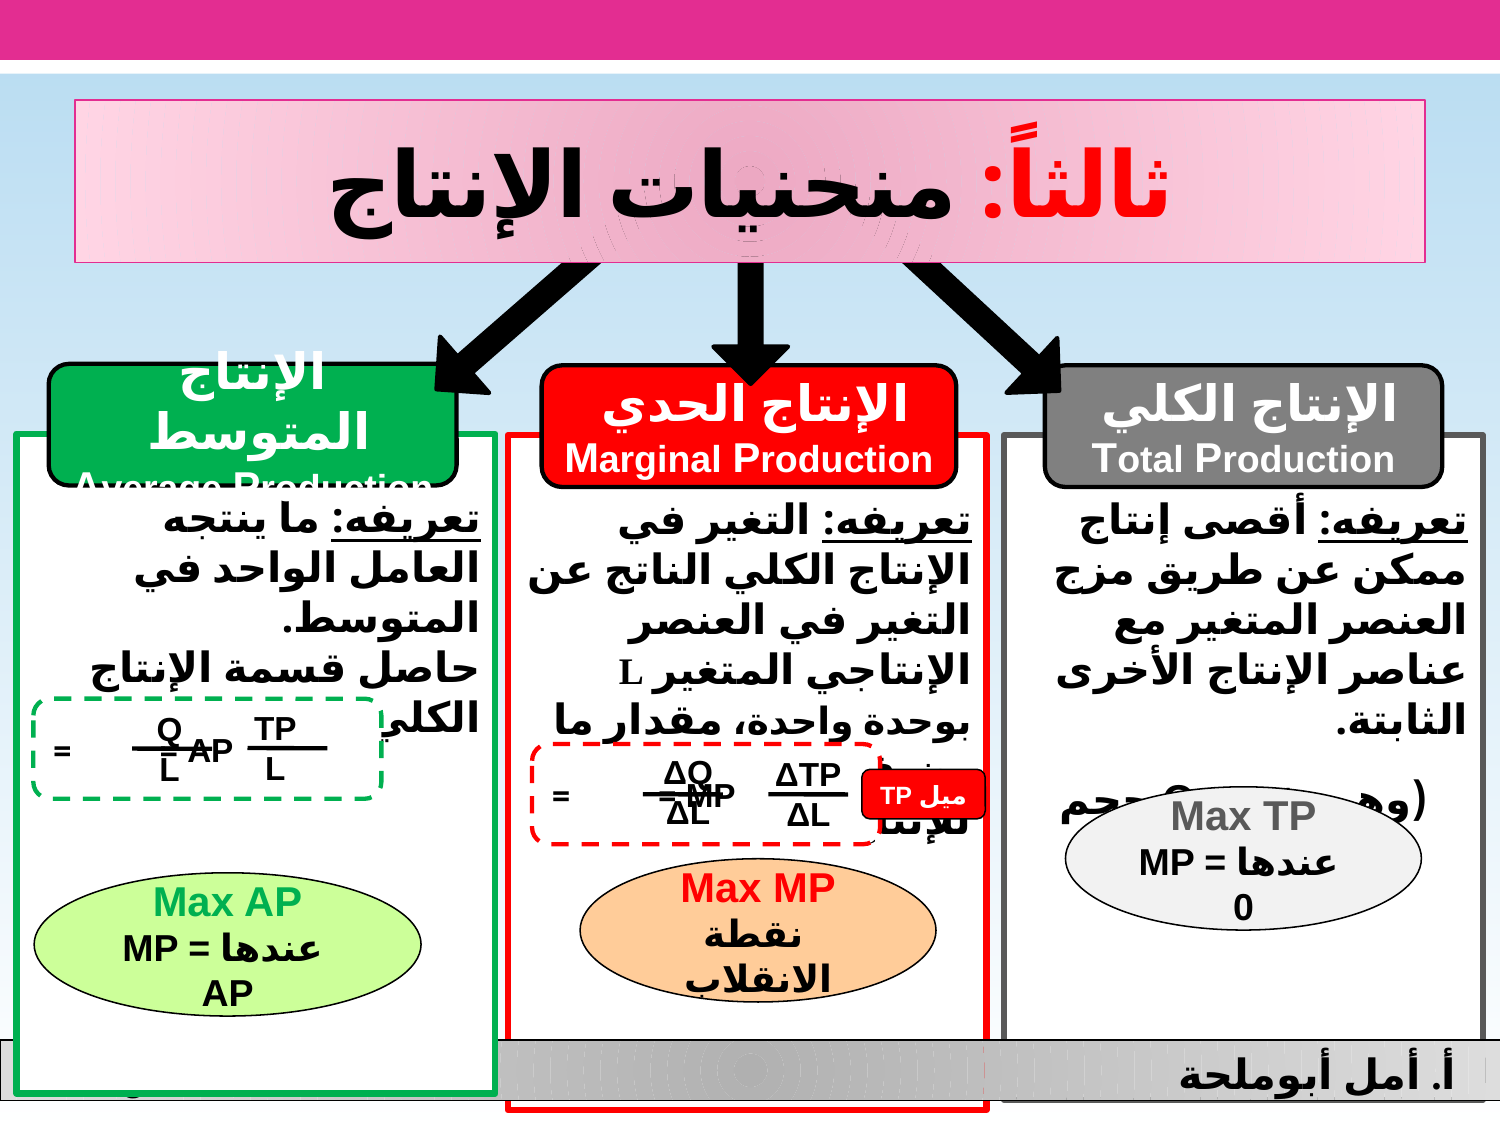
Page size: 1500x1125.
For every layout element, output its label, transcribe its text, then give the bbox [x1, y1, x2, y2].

text_box [434, 263, 602, 396]
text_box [0, 1039, 1500, 1106]
text_box Max TP عندها MP = 0 [1064, 786, 1423, 931]
text_box ثالثاً: منحنيات الإنتاج [74, 99, 1426, 263]
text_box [507, 434, 987, 1017]
text_box [902, 263, 1062, 395]
text_box الإنتاج الكلي Total Production [1042, 363, 1445, 490]
text_box [711, 263, 791, 387]
text_box الإنتاج الحدي Marginal Production [539, 363, 959, 432]
text_box تعريفه: أقصى إنتاج ممكن عن طريق مزج العنصر المتغير مع عناصر الإنتاج الأخرى الثابتة. (وهو نفسه Q حجم الإنتاج) [1002, 433, 1485, 1036]
text_box الإنتاج المتوسط Average Production [46, 361, 459, 430]
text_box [16, 433, 496, 1050]
